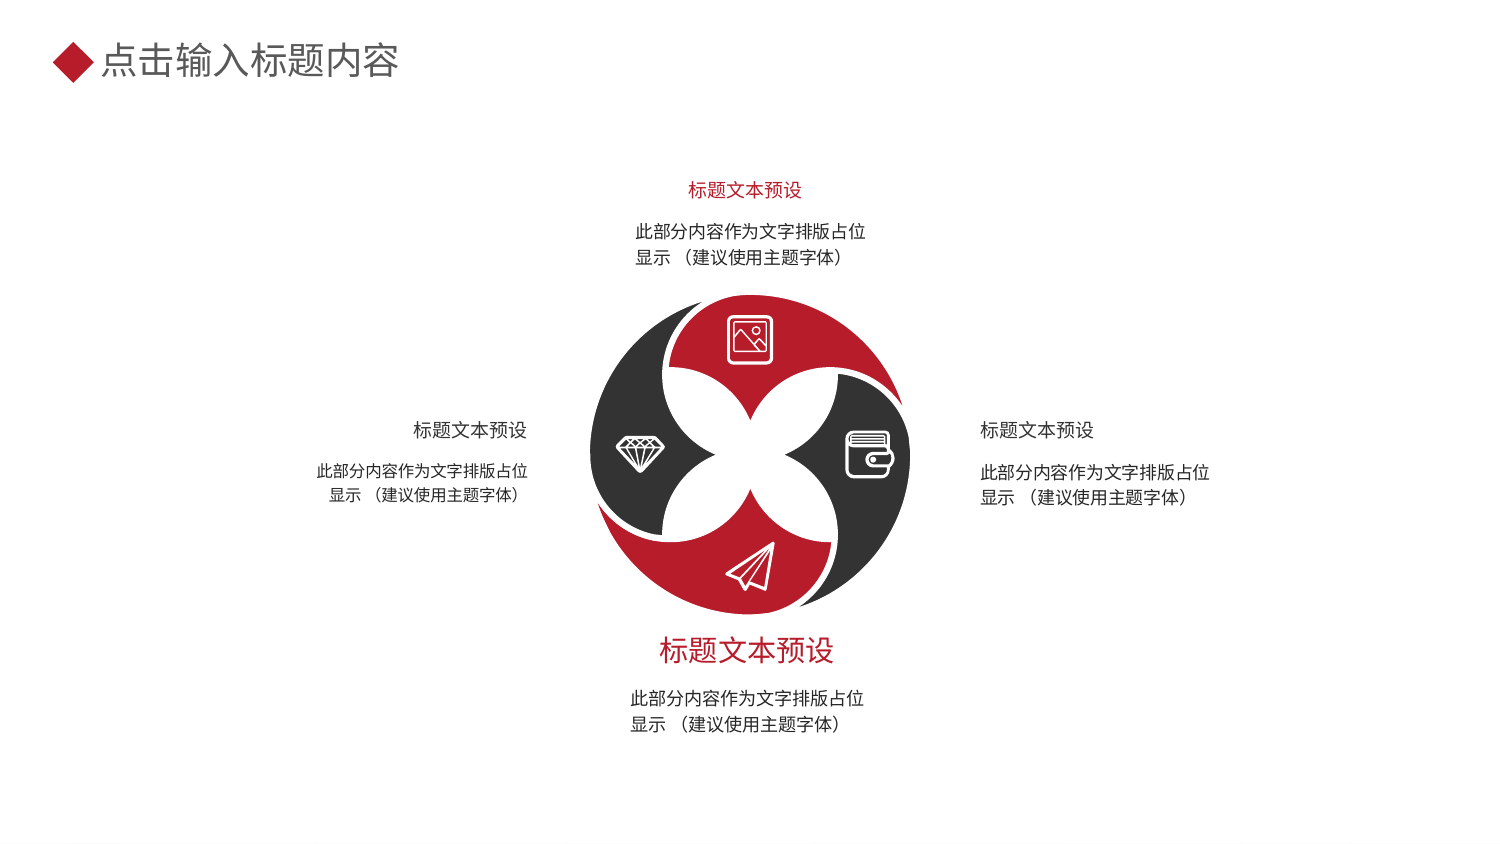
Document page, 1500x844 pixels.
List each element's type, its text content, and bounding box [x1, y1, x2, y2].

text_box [615, 622, 880, 744]
text_box 标题文本预设 [398, 411, 581, 449]
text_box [620, 170, 883, 278]
text_box 此部分内容作为文字排版占位显示 （建议使用主题字体） [292, 449, 581, 518]
text_box 点击输入标题内容 [100, 28, 450, 91]
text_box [920, 411, 1229, 519]
text_box [50, 39, 96, 85]
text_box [586, 290, 914, 618]
